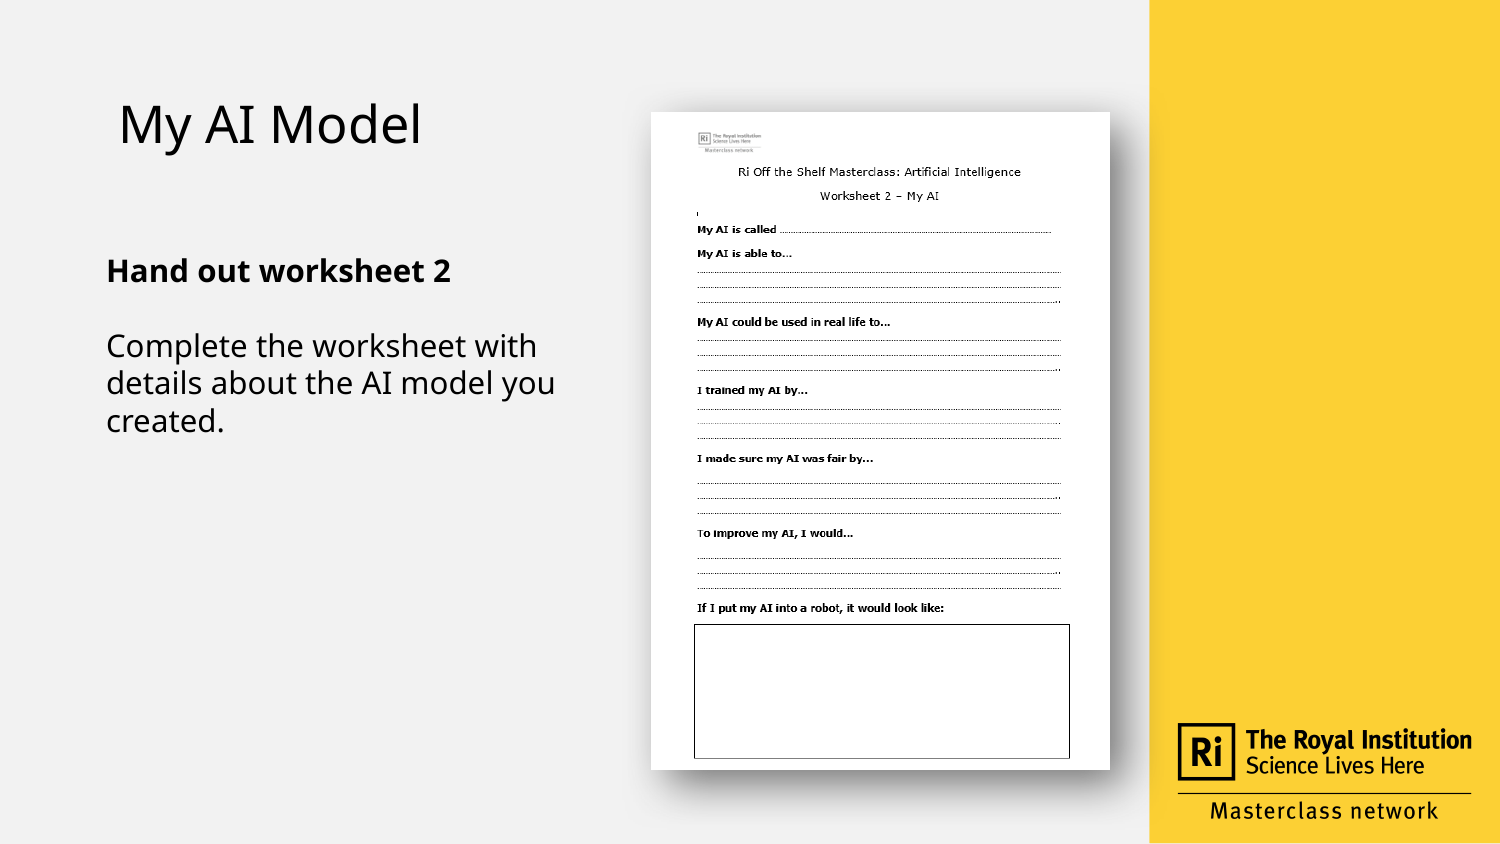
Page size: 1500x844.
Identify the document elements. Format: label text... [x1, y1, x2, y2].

text_box Hand out worksheet 2 Complete the worksheet with details about the AI model you created. [91, 243, 634, 633]
title My AI Model [103, 44, 1124, 208]
picture [1149, 702, 1500, 844]
picture [651, 112, 1110, 770]
